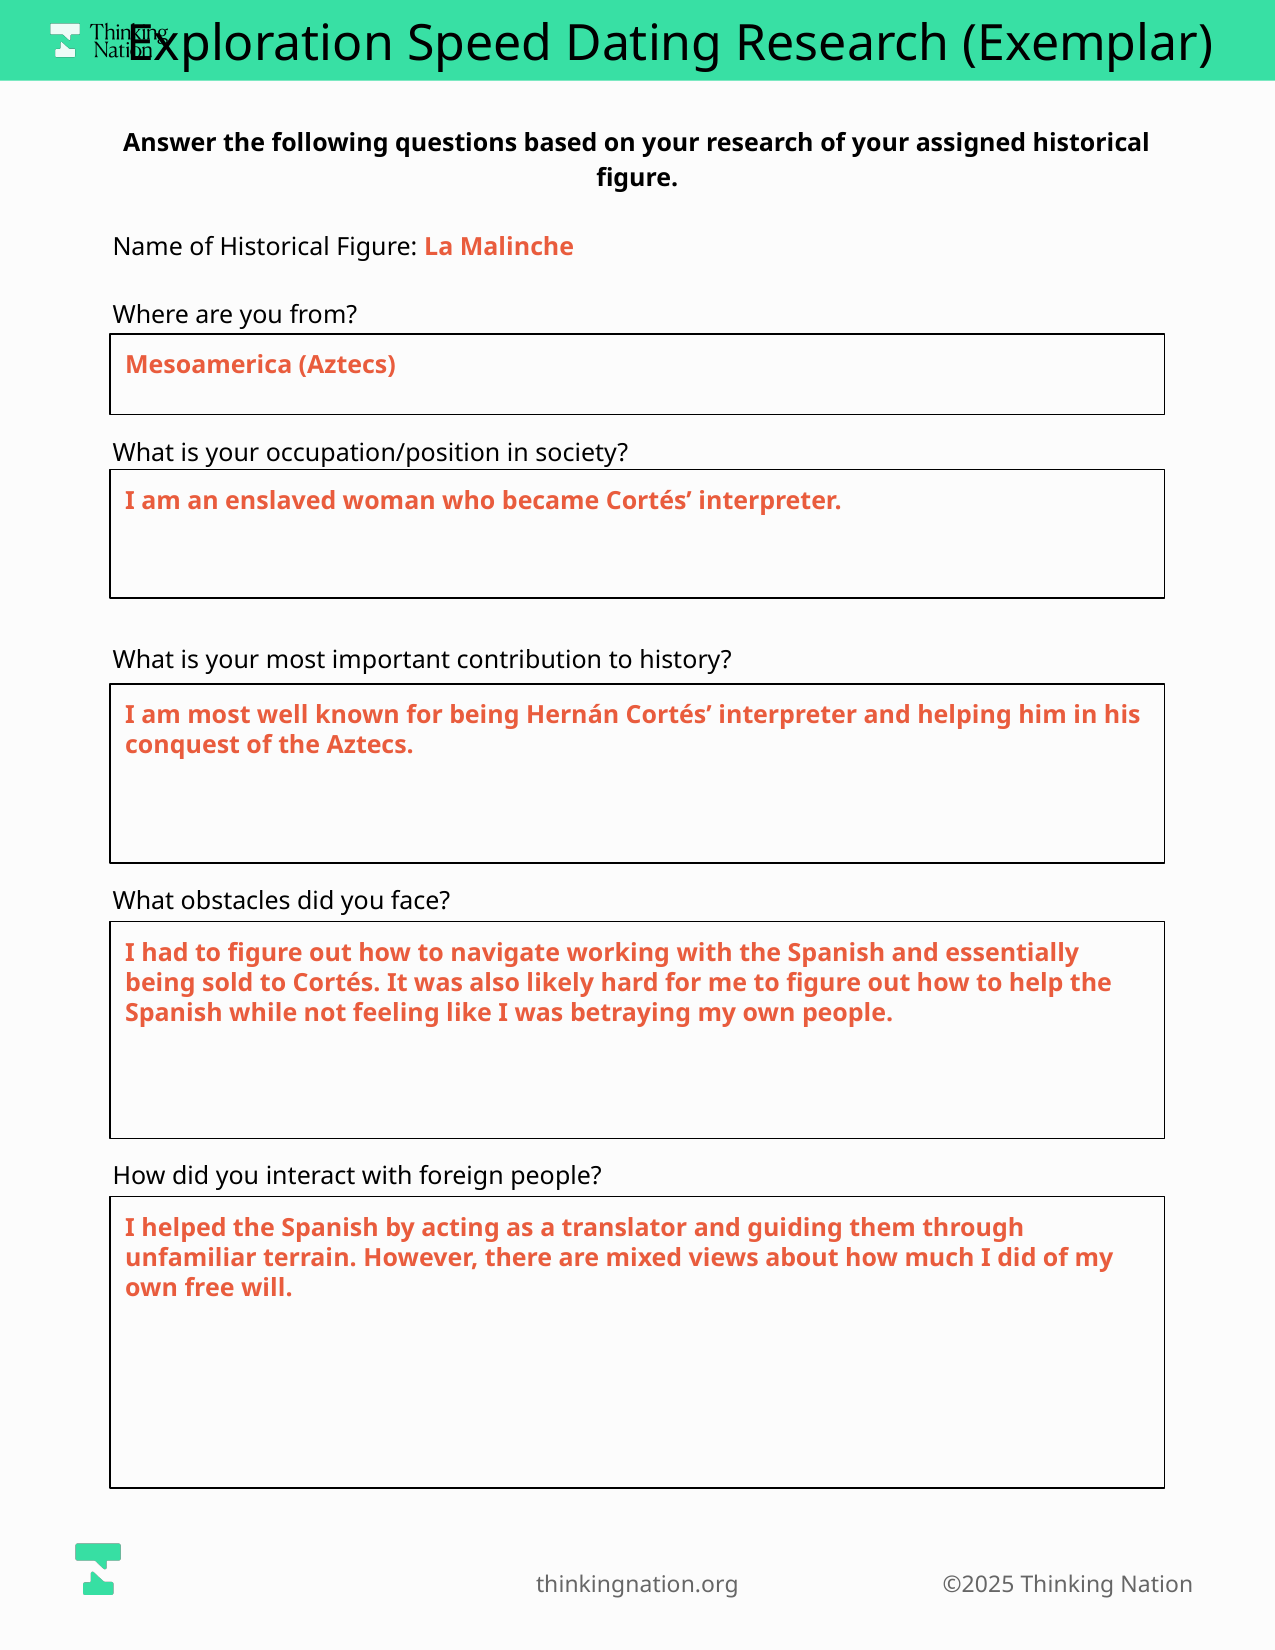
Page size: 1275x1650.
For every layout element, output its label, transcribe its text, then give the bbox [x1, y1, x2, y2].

text_box Exploration Speed Dating Research (Exemplar) [0, 0, 1275, 81]
text_box Mesoamerica (Aztecs) [110, 333, 1165, 415]
text_box ©2025 Thinking Nation [1178, 1553, 1210, 1605]
text_box Answer the following questions based on your research of your assigned historical figure. Name of Historical Figure: La Malinche Where are you from? What is your occupation/position in society? What is your most important contribution to history? What obstacles did you face? How did you interact with foreign people? [97, 107, 1178, 1650]
picture [62, 1533, 134, 1605]
text_box I had to figure out how to navigate working with the Spanish and essentially being sold to Cortés. It was also likely hard for me to figure out how to help the Spanish while not feeling like I was betraying my own people. [110, 921, 1165, 1139]
text_box I helped the Spanish by acting as a translator and guiding them through unfamiliar terrain. However, there are mixed views about how much I did of my own free will. [110, 1196, 1165, 1489]
picture [36, 12, 172, 69]
text_box I am most well known for being Hernán Cortés’ interpreter and helping him in his conquest of the Aztecs. [110, 683, 1165, 863]
text_box I am an enslaved woman who became Cortés’ interpreter. [110, 469, 1165, 598]
